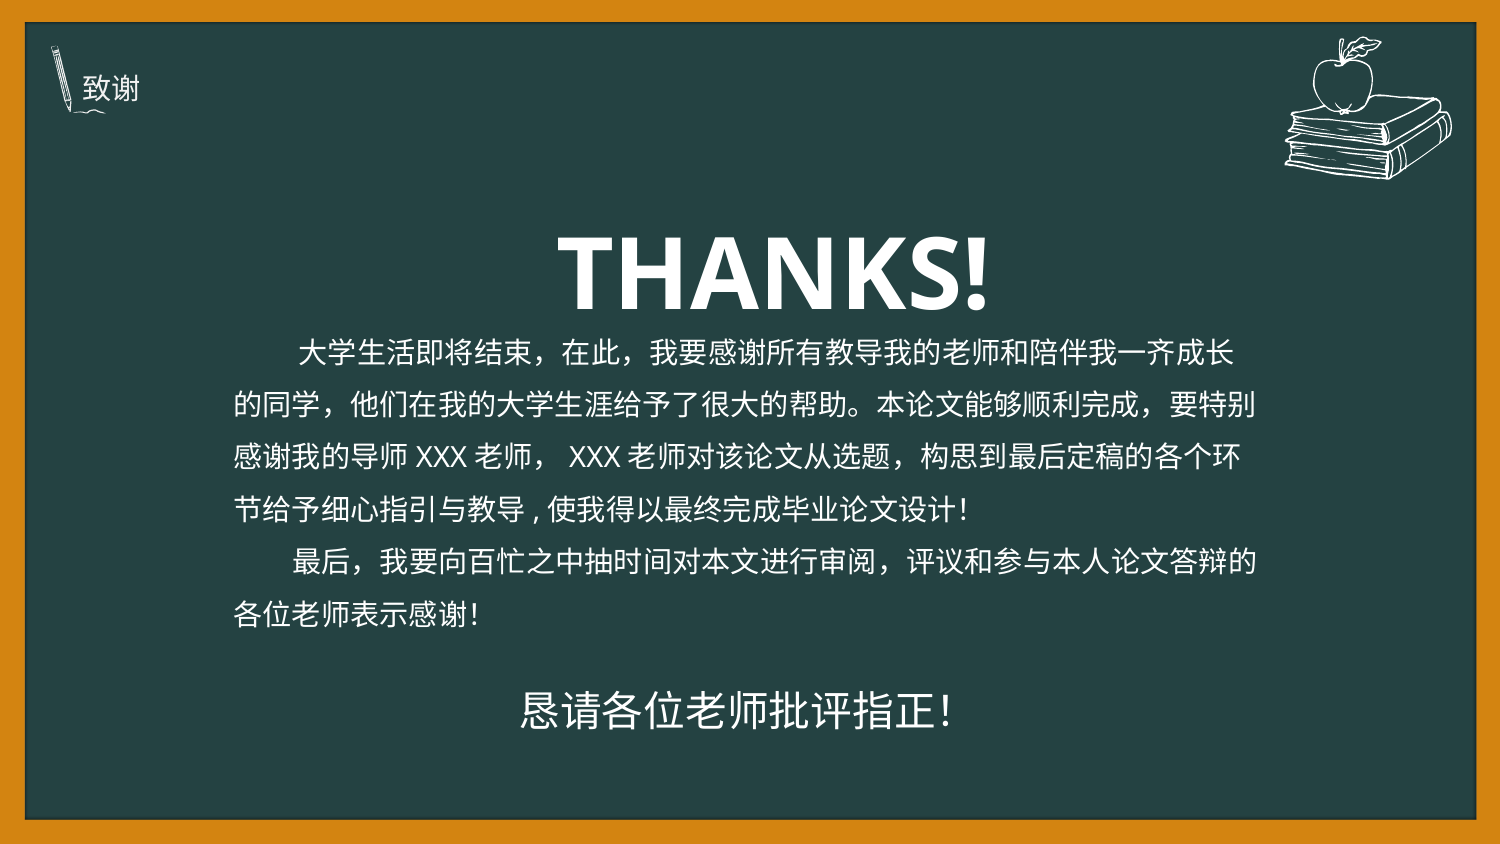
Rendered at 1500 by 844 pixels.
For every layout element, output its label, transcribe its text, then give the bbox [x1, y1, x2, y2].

text_box THANKS! [448, 142, 1098, 309]
text_box 恳请各位老师批评指正！ [503, 652, 1004, 742]
text_box 大学生活即将结束，在此，我要感谢所有教导我的老师和陪伴我一齐成长的同学，他们在我的大学生涯给予了很大的帮助。本论文能够顺利完成，要特别感谢我的导师XXX老师，XXX老师对该论文从选题，构思到最后定稿的各个环节给予细心指引与教导,使我得以最终完成毕业论文设计！ 最后，我要向百忙之中抽时间对本文进行审阅，评议和参与本人论文答辩的各位老师表示感谢！ [218, 309, 1275, 639]
picture [0, 0, 1500, 844]
text_box 致谢 [106, 62, 357, 113]
